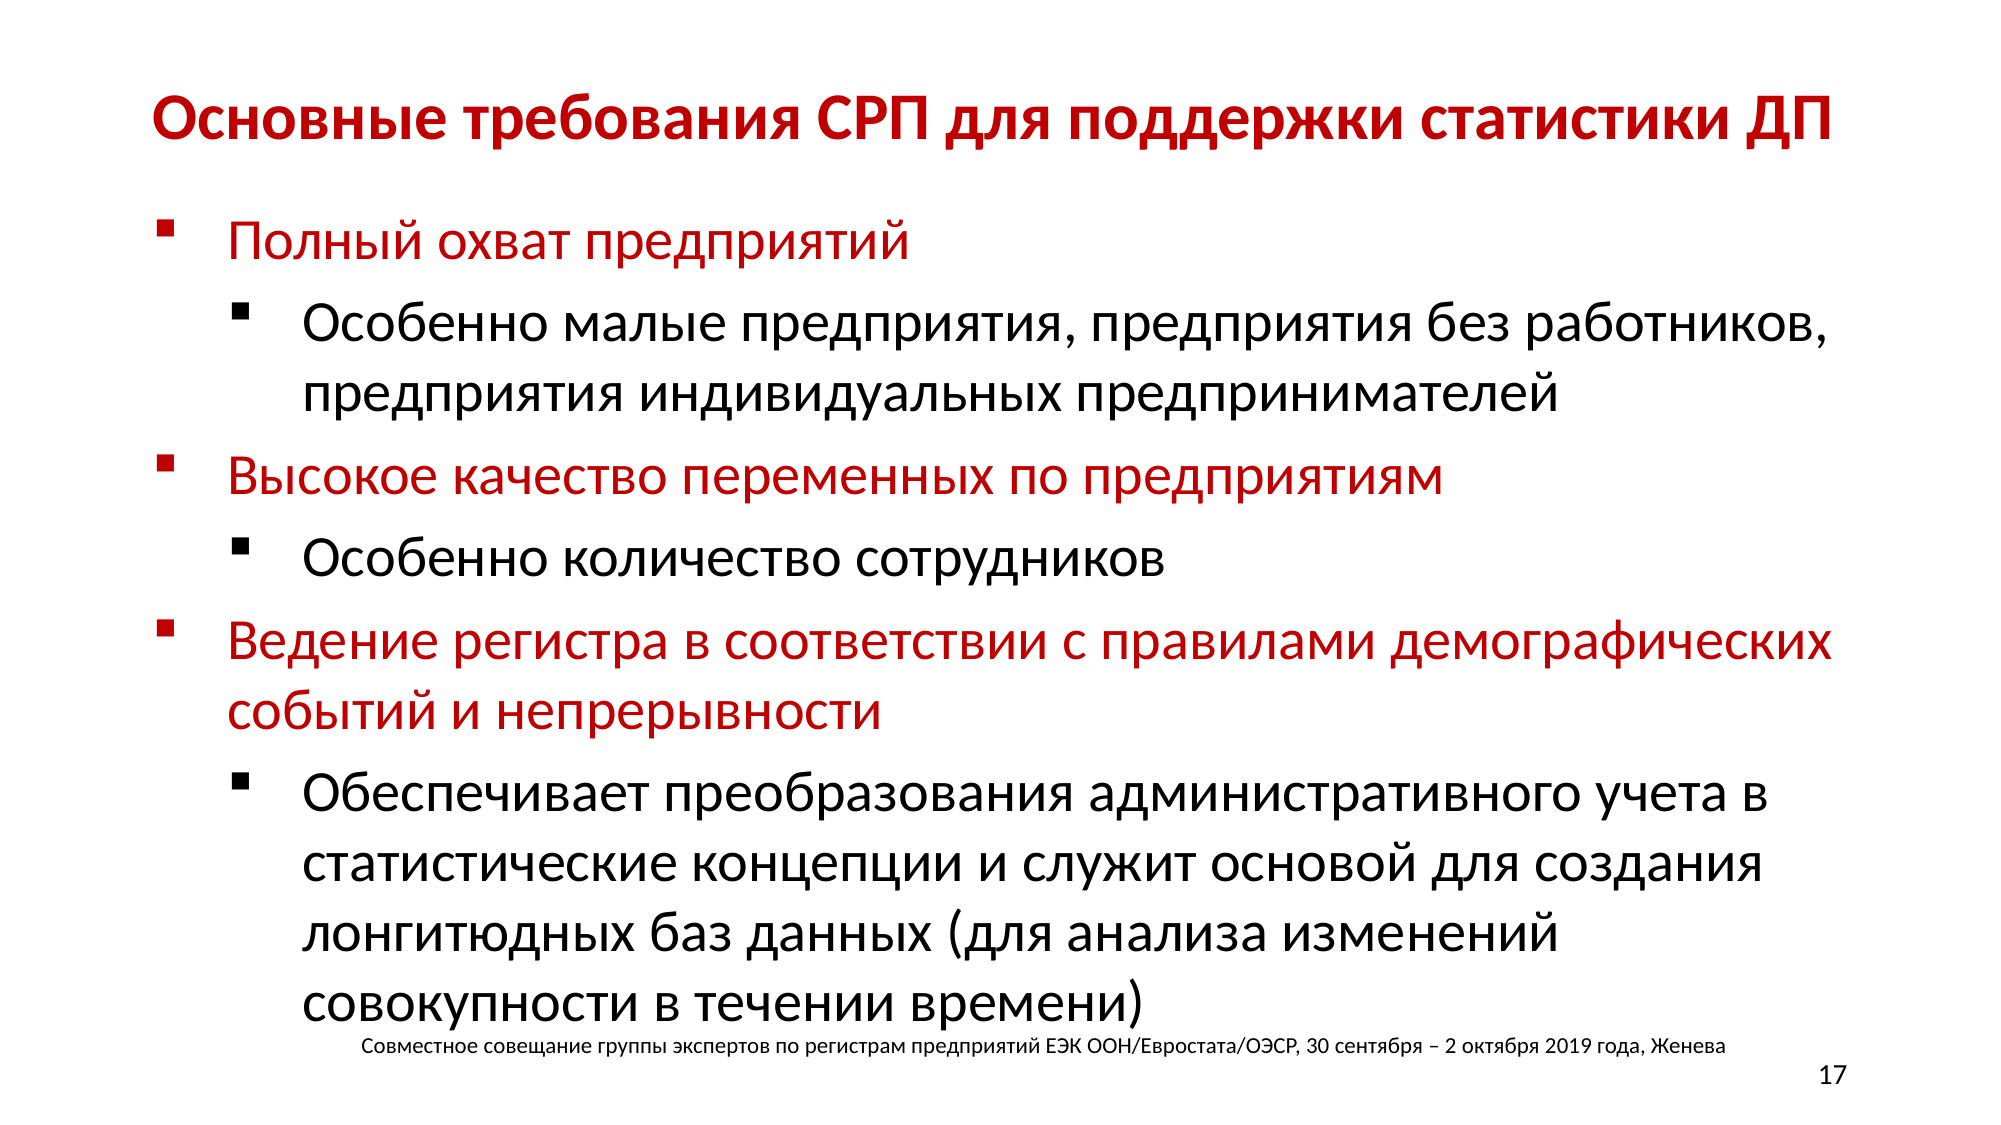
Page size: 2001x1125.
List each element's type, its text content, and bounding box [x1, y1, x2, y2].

footer Совместное совещание группы экспертов по регистрам предприятий ЕЭК ООН/Евростата/ОЭСР, 30 сентября – 2 октября 2019 года, Женева [137, 1014, 1953, 1075]
text_box Полный охват предприятий Особенно малые предприятия, предприятия без работников, предприятия индивидуальных предпринимателей Высокое качество переменных по предприятиям Особенно количество сотрудников Ведение регистра в соответствии с правилами демографических событий и непрерывности Обеспечивает преобразования административного учета в статистические концепции и служит основой для создания лонгитюдных баз данных (для анализа изменений совокупности в течении времени) [137, 193, 1863, 1014]
slide_number 17 [1412, 1075, 1863, 1103]
title Основные требования СРП для поддержки статистики ДП [137, 60, 1863, 175]
